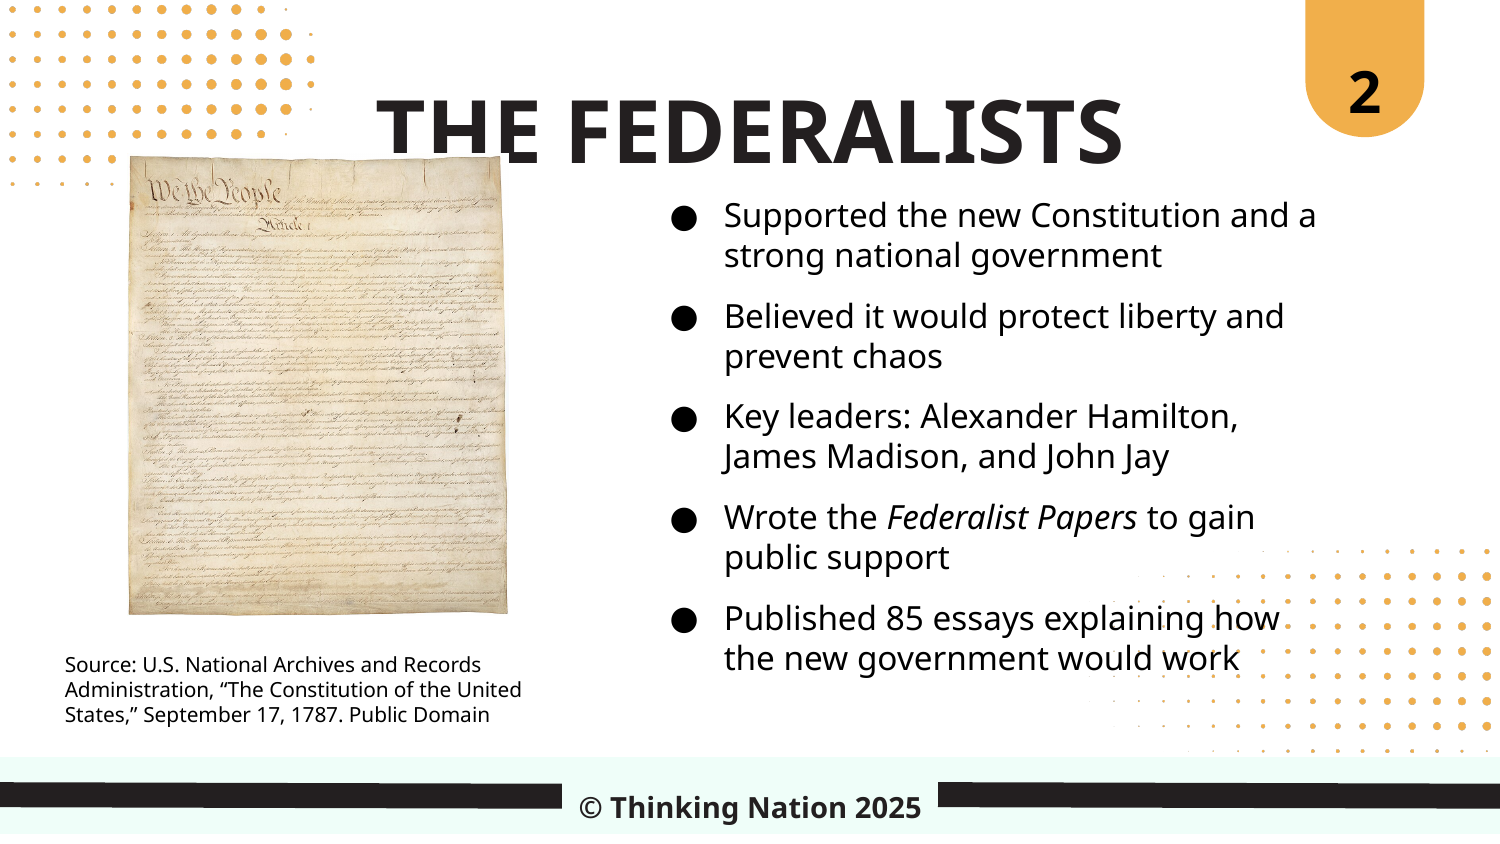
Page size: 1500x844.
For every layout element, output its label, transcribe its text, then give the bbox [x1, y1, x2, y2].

text_box Source: U.S. National Archives and Records Administration, “The Constitution of the United States,” September 17, 1787. Public Domain [49, 636, 581, 690]
text_box [0, 0, 315, 186]
text_box THE FEDERALISTS [315, 34, 1291, 182]
text_box Supported the new Constitution and a strong national government Believed it would protect liberty and prevent chaos Key leaders: Alexander Hamilton, James Madison, and John Jay Wrote the Federalist Papers to gain public support Published 85 essays explaining how the new government would work [633, 179, 1338, 692]
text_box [0, 756, 1500, 835]
picture [126, 153, 510, 616]
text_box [1300, 0, 1430, 138]
text_box [1064, 549, 1500, 754]
